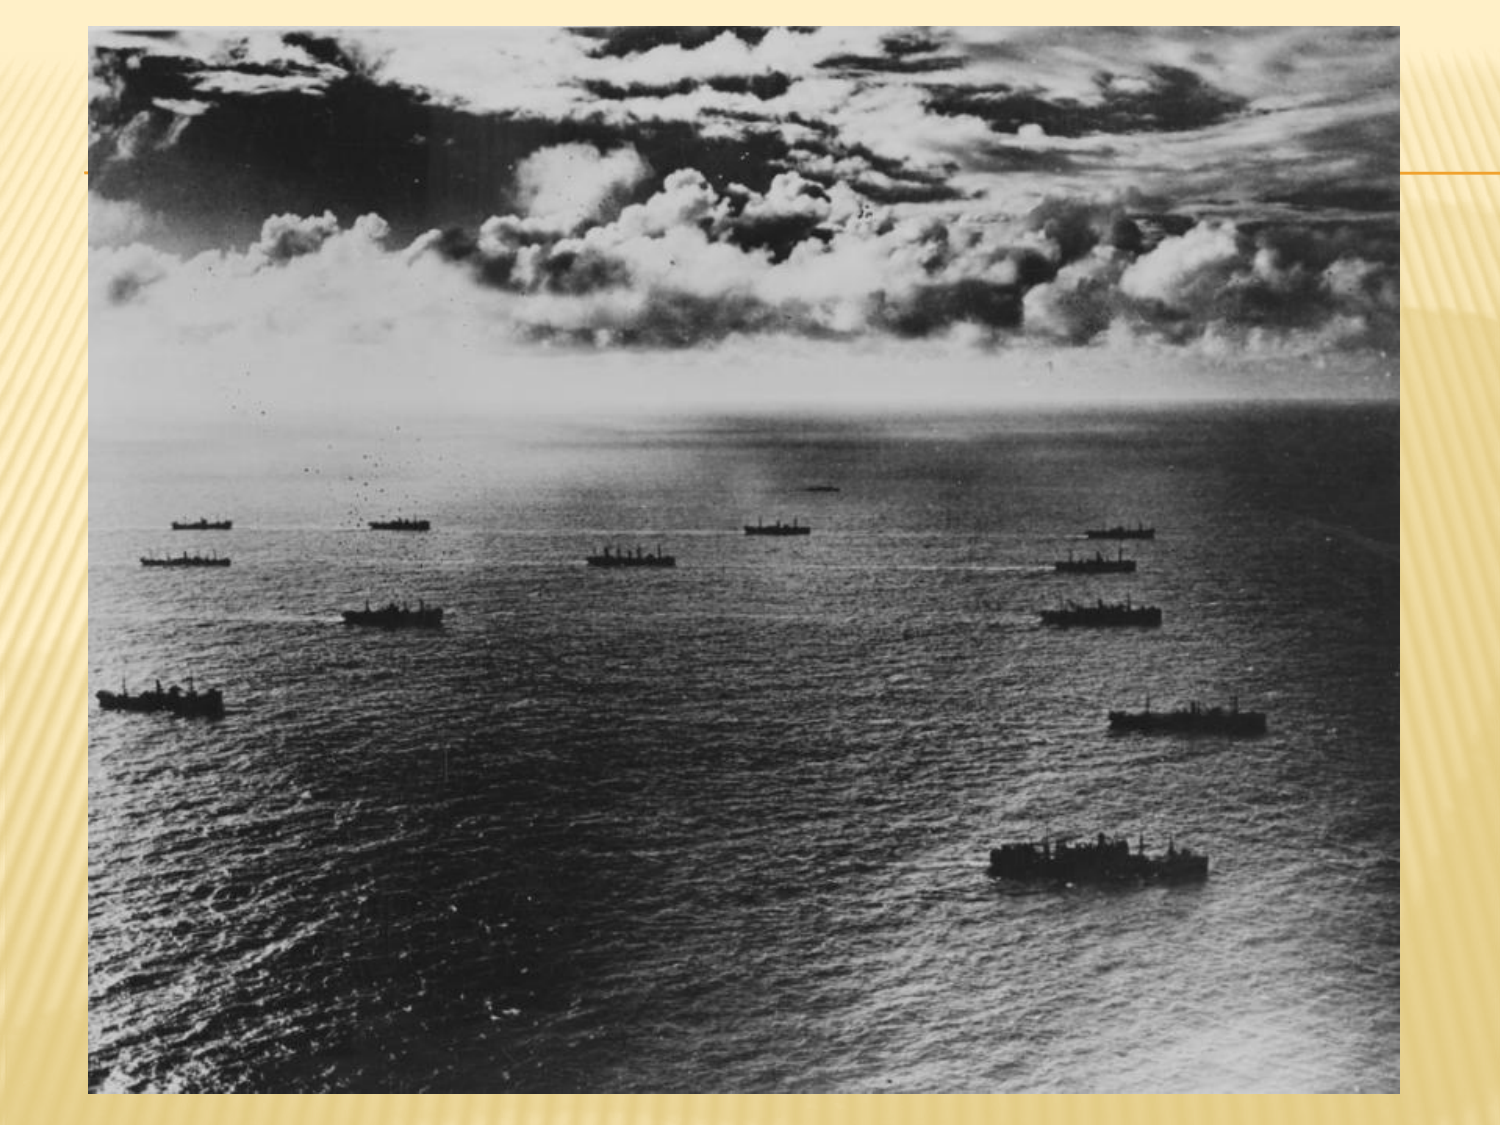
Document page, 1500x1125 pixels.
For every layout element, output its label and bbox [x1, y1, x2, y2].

list [88, 26, 1400, 1095]
